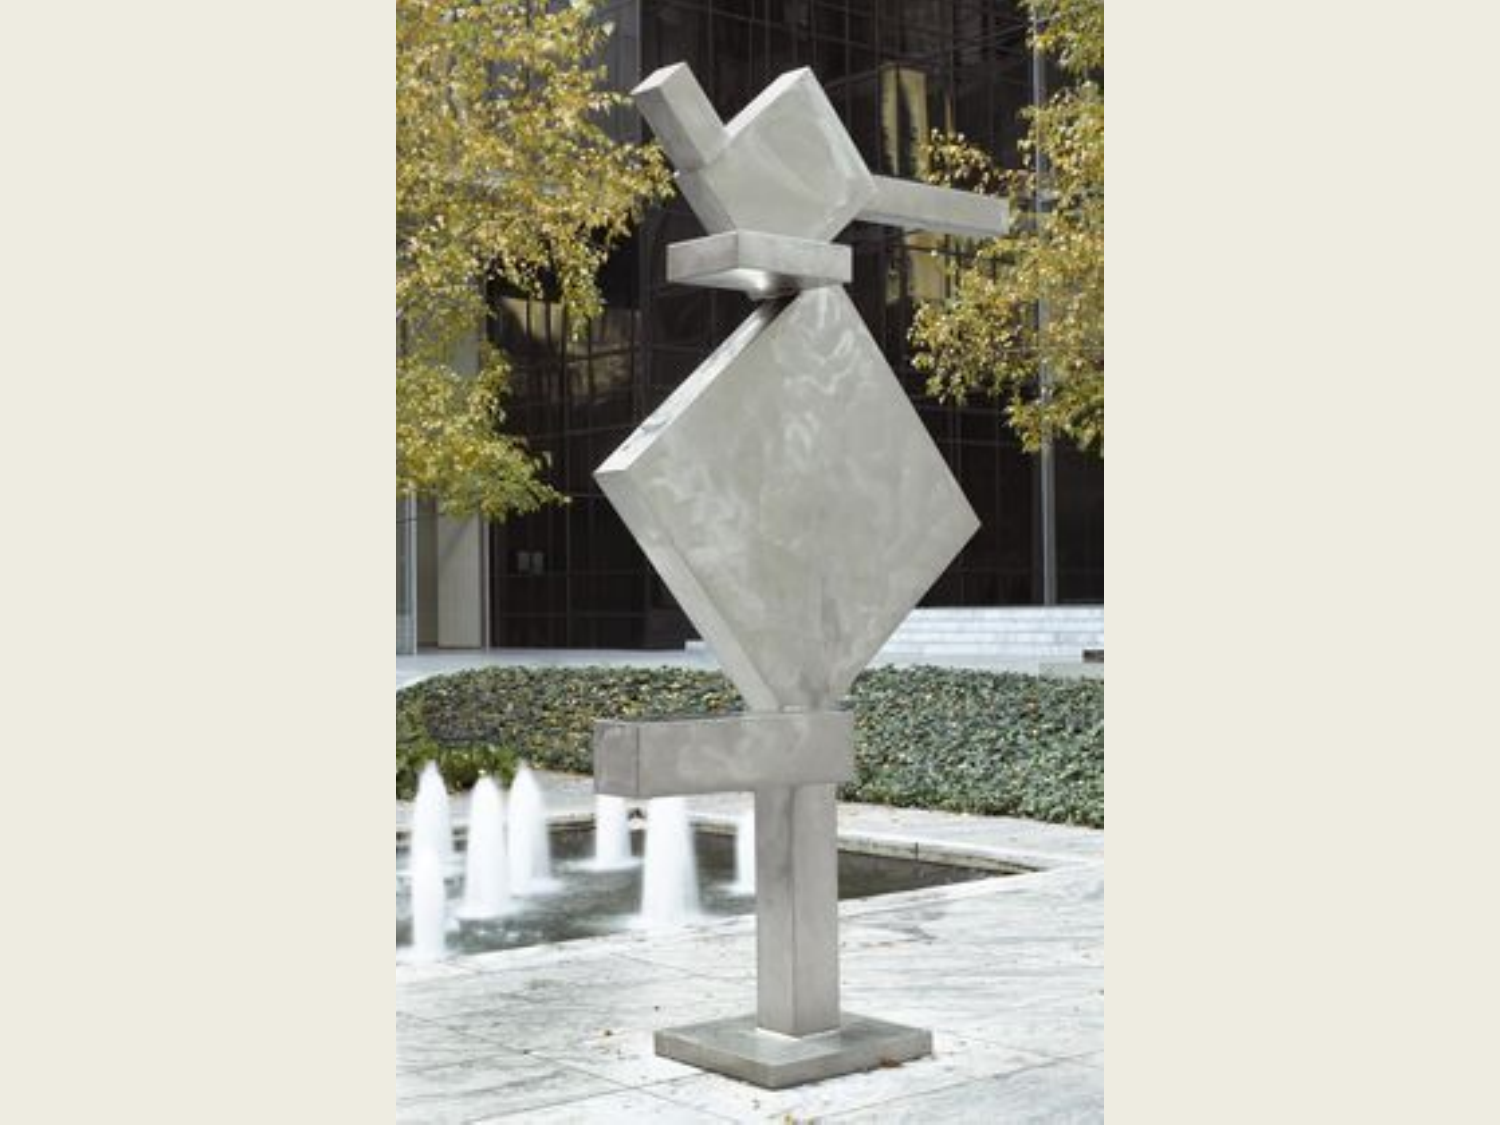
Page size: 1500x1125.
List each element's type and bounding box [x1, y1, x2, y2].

picture [396, 0, 1104, 1125]
